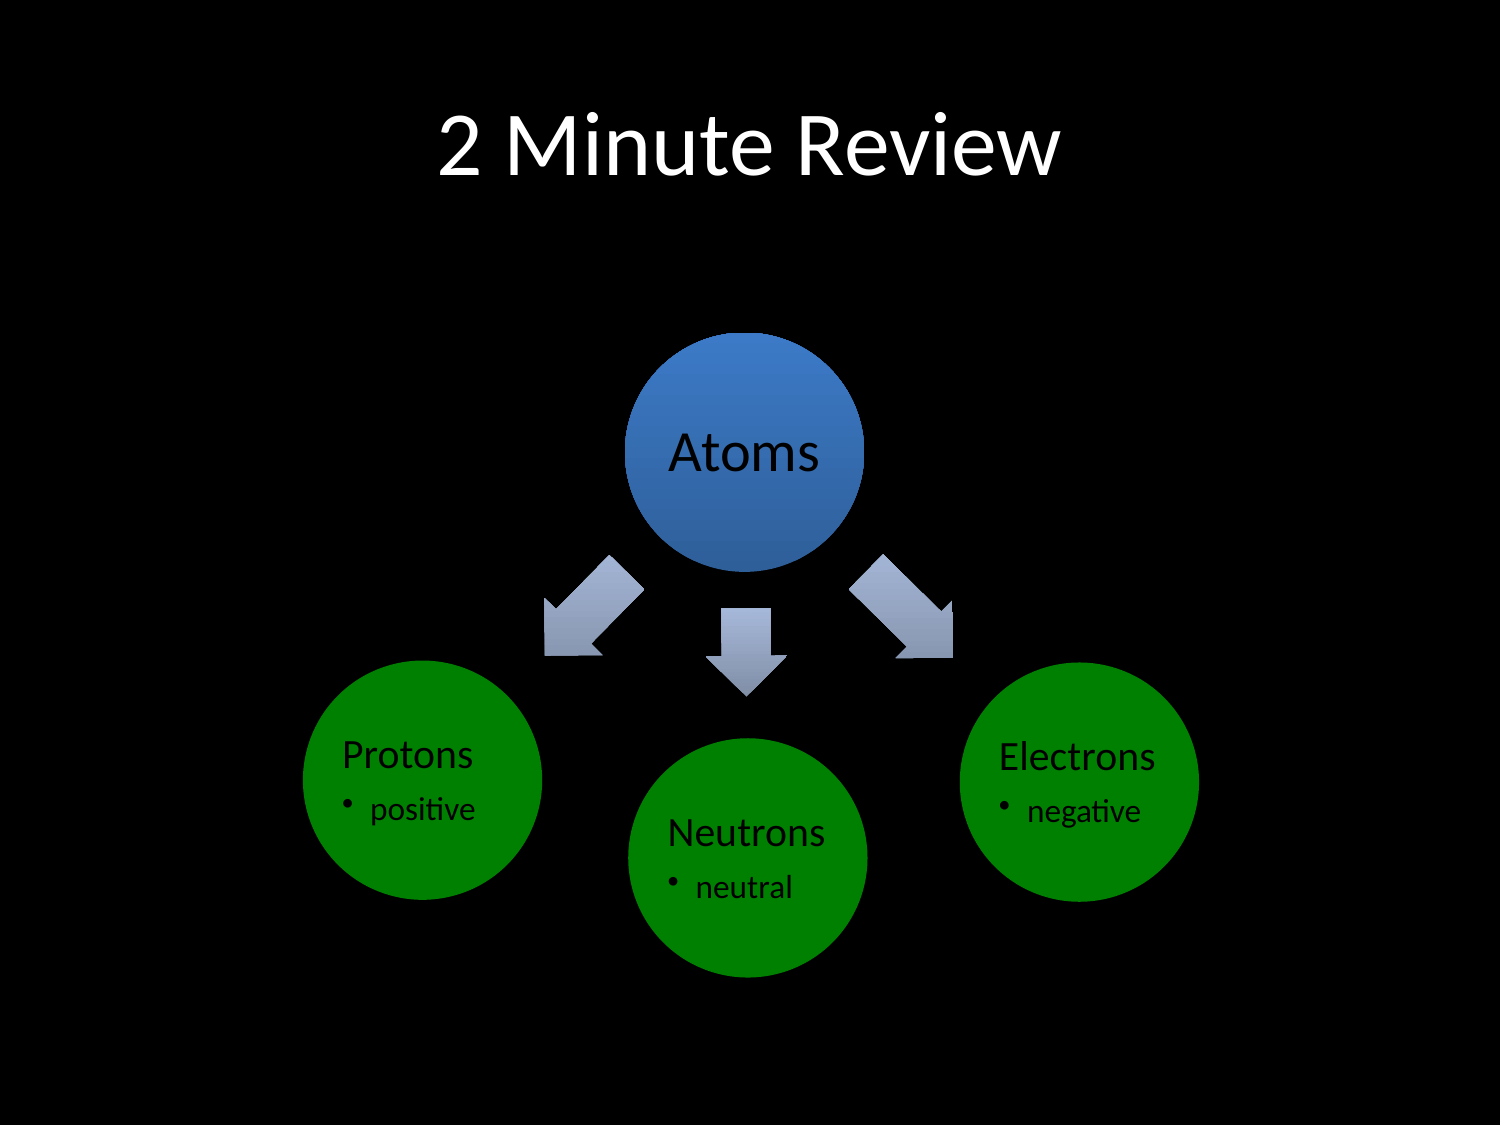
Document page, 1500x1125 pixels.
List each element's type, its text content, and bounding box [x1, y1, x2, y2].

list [74, 262, 1426, 1006]
title 2 Minute Review [75, 45, 1425, 233]
